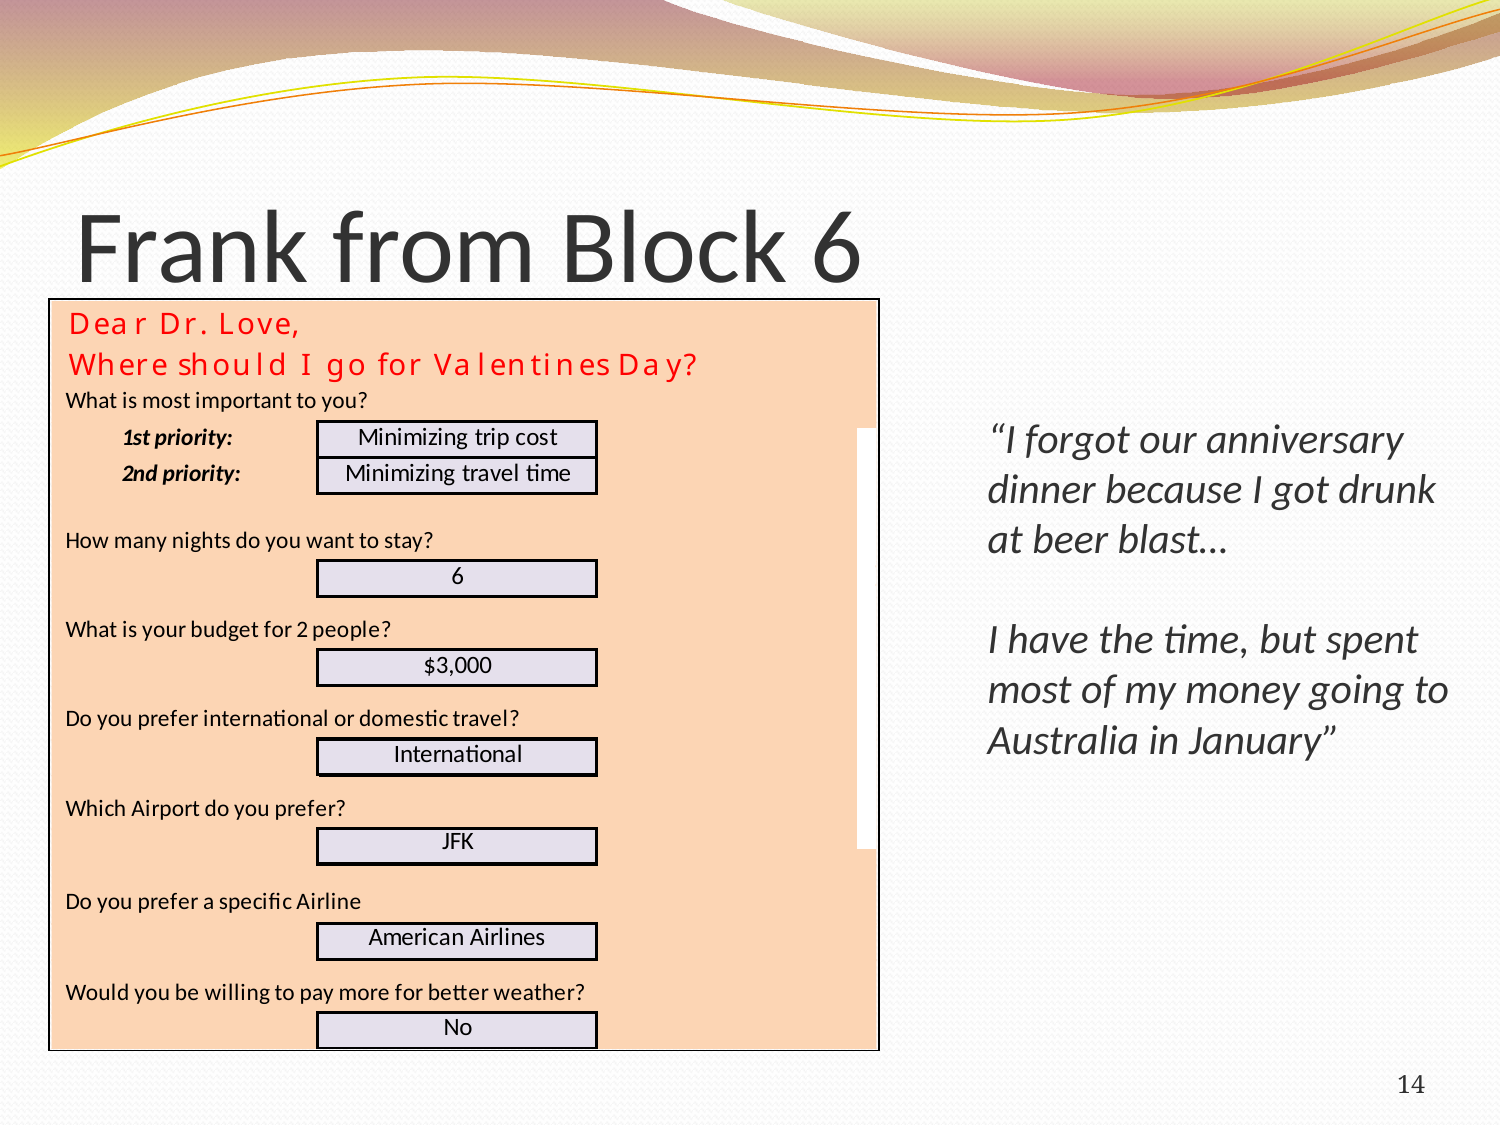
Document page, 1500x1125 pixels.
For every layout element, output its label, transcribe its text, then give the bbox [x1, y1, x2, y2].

slide_number 14 [1299, 1042, 1425, 1103]
picture [49, 299, 879, 1051]
text_box “I forgot our anniversary dinner because I got drunk at beer blast… I have the time, but spent most of my money going to Australia in January” [987, 390, 1450, 763]
title Frank from Block 6 [75, 115, 1425, 303]
